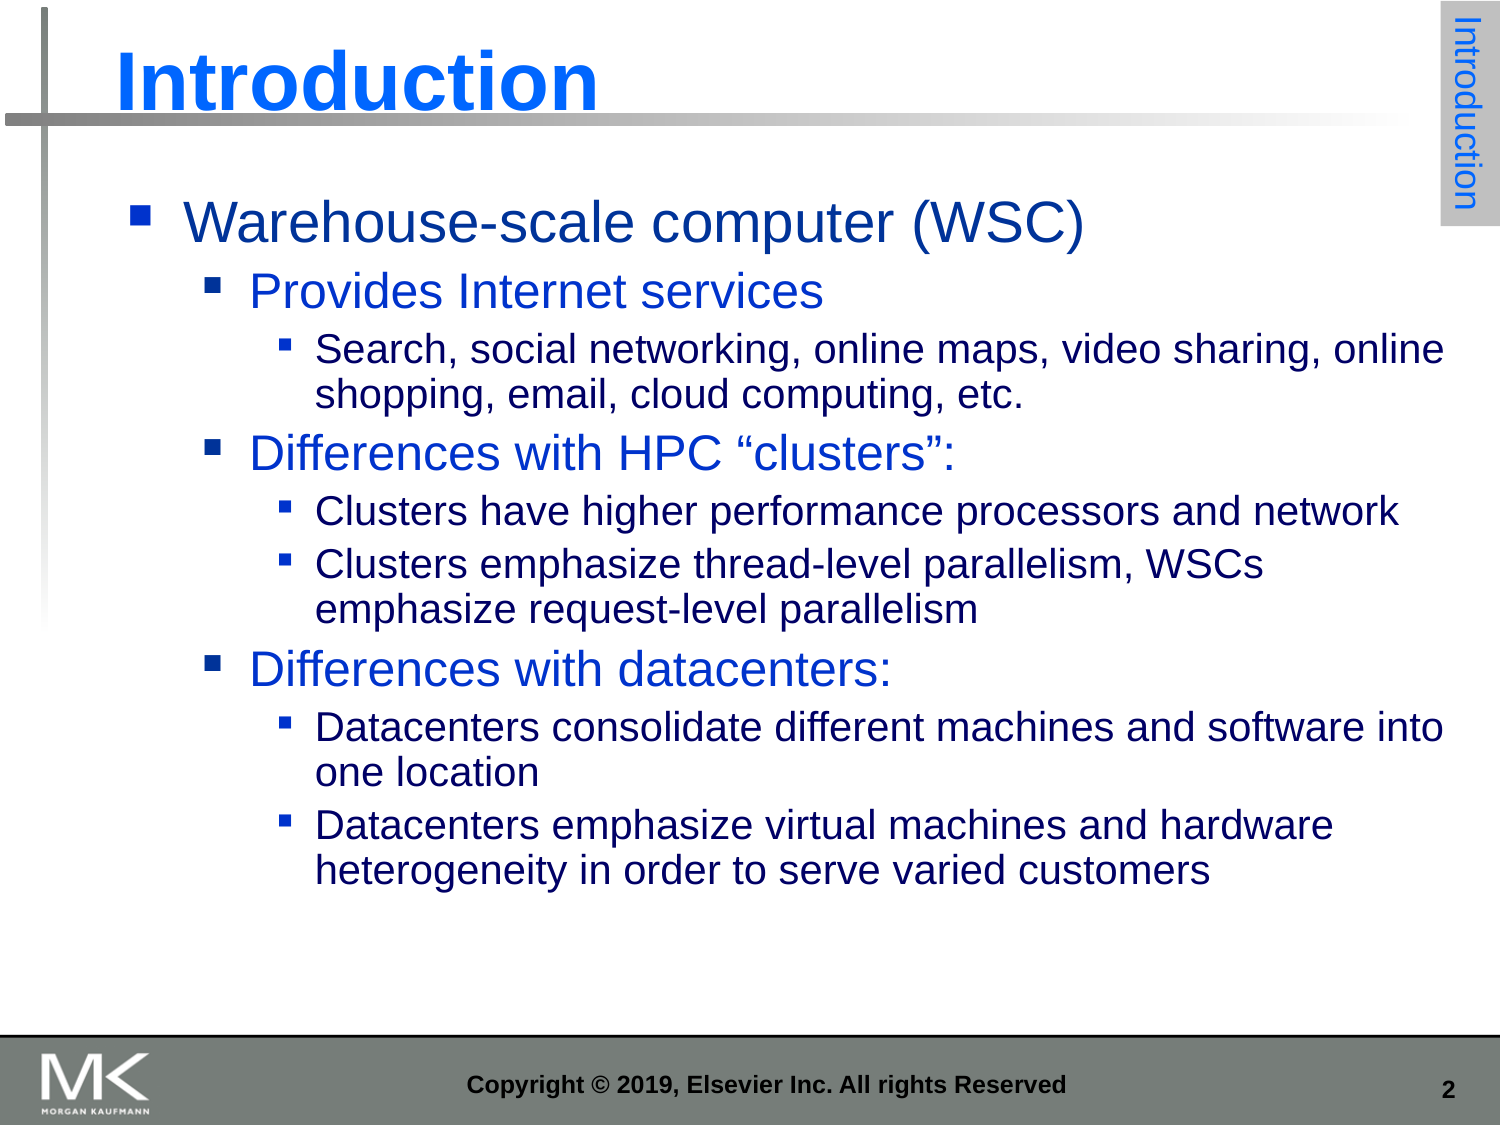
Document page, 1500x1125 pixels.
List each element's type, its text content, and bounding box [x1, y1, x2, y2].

picture [29, 1046, 160, 1123]
footer Copyright © 2019, Elsevier Inc. All rights Reserved [170, 1046, 1365, 1106]
text_box Introduction [1440, 0, 1500, 227]
title Introduction [100, 18, 1440, 135]
list Warehouse-scale computer (WSC) Provides Internet services Search, social networking, online maps, video sharing, online shopping, email, cloud computing, etc. Differences with HPC “clusters”: Clusters have higher performance processors and network Clusters emphasize thread-level parallelism, WSCs emphasize request-level parallelism Differences with datacenters: Datacenters consolidate different machines and software into one location Datacenters emphasize virtual machines and hardware heterogeneity in order to serve varied customers [111, 184, 1470, 1024]
